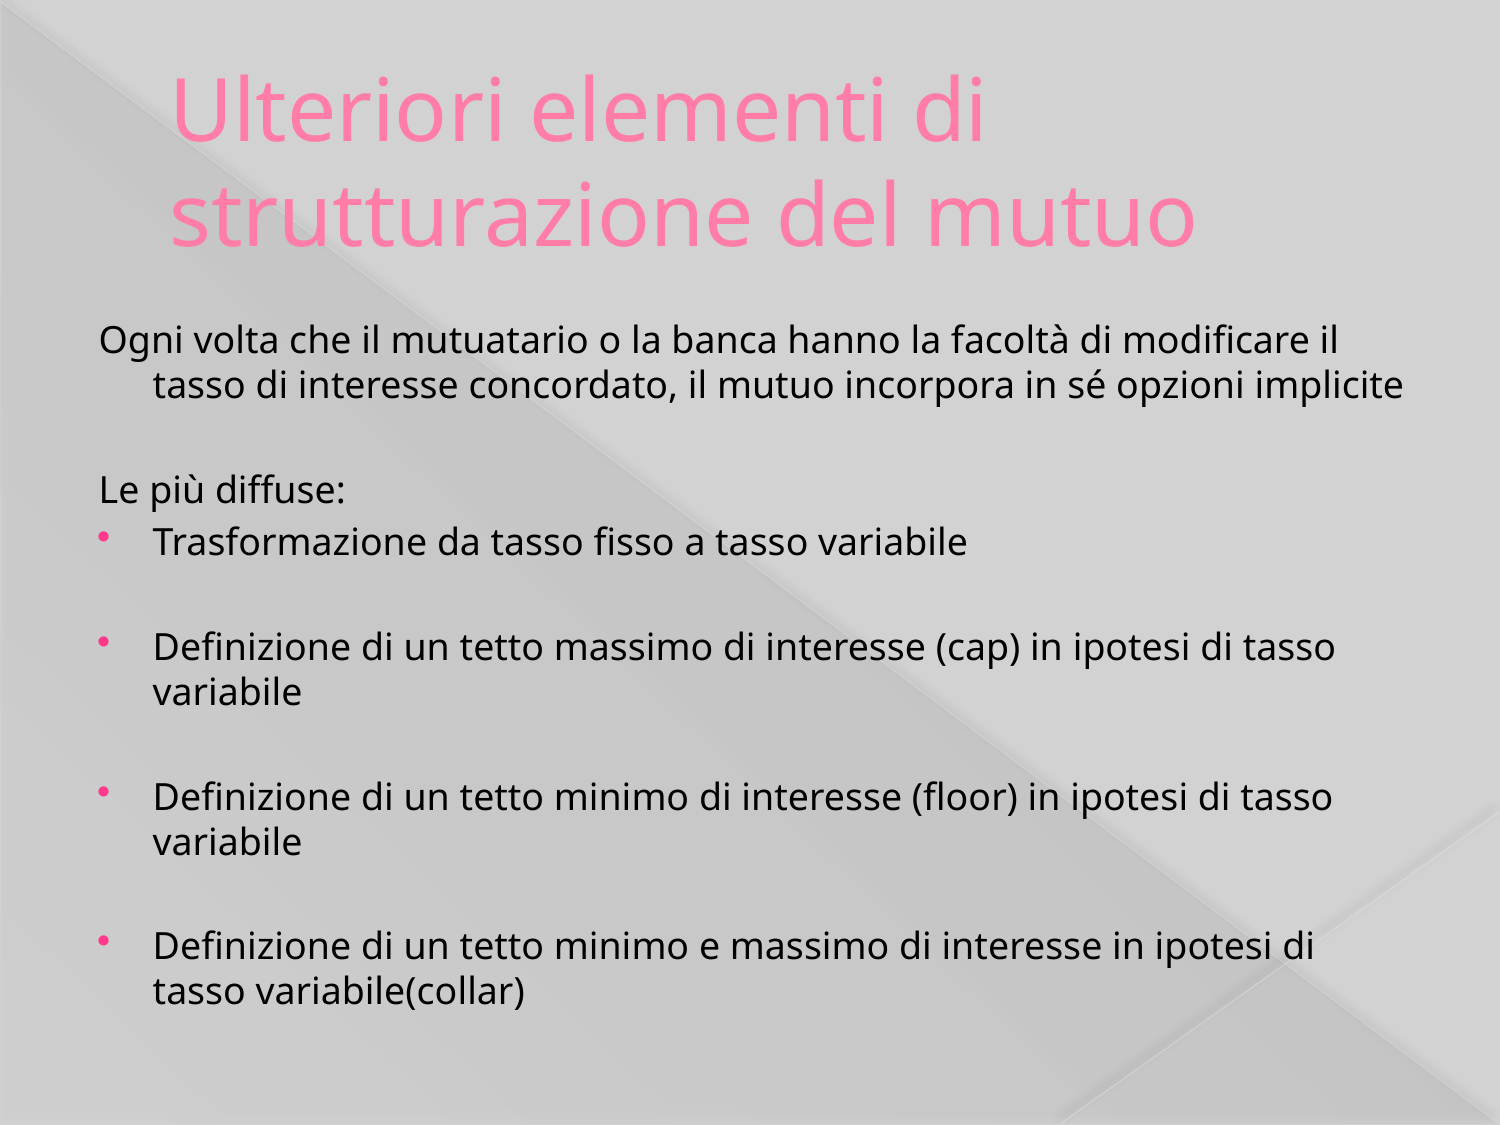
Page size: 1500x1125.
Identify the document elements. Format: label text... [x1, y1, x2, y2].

list Ogni volta che il mutuatario o la banca hanno la facoltà di modificare il tasso di interesse concordato, il mutuo incorpora in sé opzioni implicite Le più diffuse: Trasformazione da tasso fisso a tasso variabile Definizione di un tetto massimo di interesse (cap) in ipotesi di tasso variabile Definizione di un tetto minimo di interesse (floor) in ipotesi di tasso variabile Definizione di un tetto minimo e massimo di interesse in ipotesi di tasso variabile(collar) [75, 308, 1425, 1059]
title Ulteriori elementi di strutturazione del mutuo [75, 43, 1425, 274]
